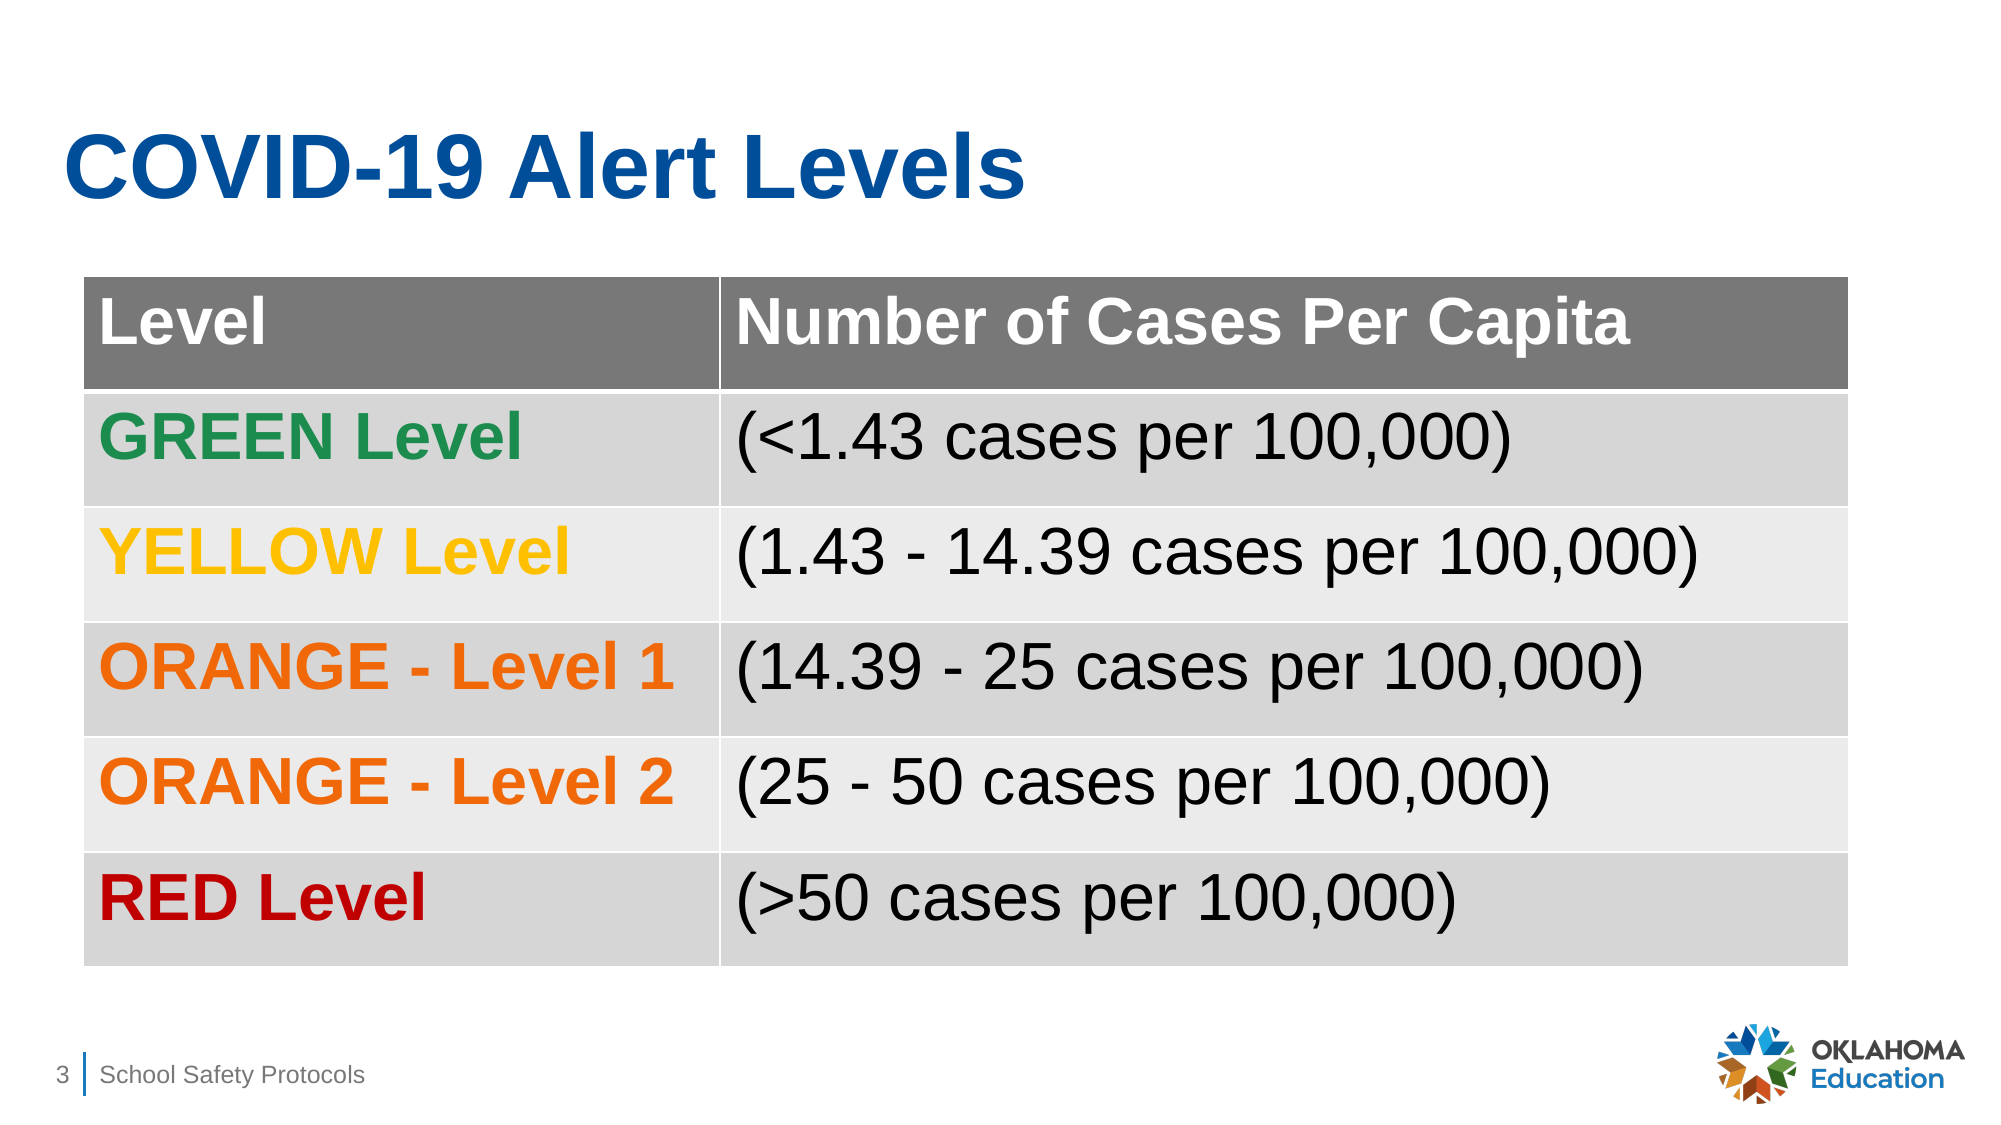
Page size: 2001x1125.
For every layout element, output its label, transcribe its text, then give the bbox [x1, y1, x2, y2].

footer School Safety Protocols [85, 1043, 1063, 1104]
table_header Level [84, 277, 719, 389]
table_cell GREEN Level [84, 394, 719, 506]
table_cell ORANGE - Level 2 [84, 738, 719, 851]
table_cell YELLOW Level [84, 508, 719, 621]
table_cell (>50 cases per 100,000) [721, 853, 1848, 966]
table_cell (1.43 - 14.39 cases per 100,000) [721, 508, 1848, 621]
table_cell RED Level [84, 853, 719, 966]
table_cell (14.39 - 25 cases per 100,000) [721, 623, 1848, 736]
table_header Number of Cases Per Capita [721, 277, 1848, 389]
slide_number 3 [0, 1043, 85, 1104]
picture [1717, 1024, 1965, 1104]
table_cell ORANGE - Level 1 [84, 623, 719, 736]
table_cell (25 - 50 cases per 100,000) [721, 738, 1848, 851]
title COVID-19 Alert Levels [48, 59, 1952, 278]
table_cell (<1.43 cases per 100,000) [721, 394, 1848, 506]
